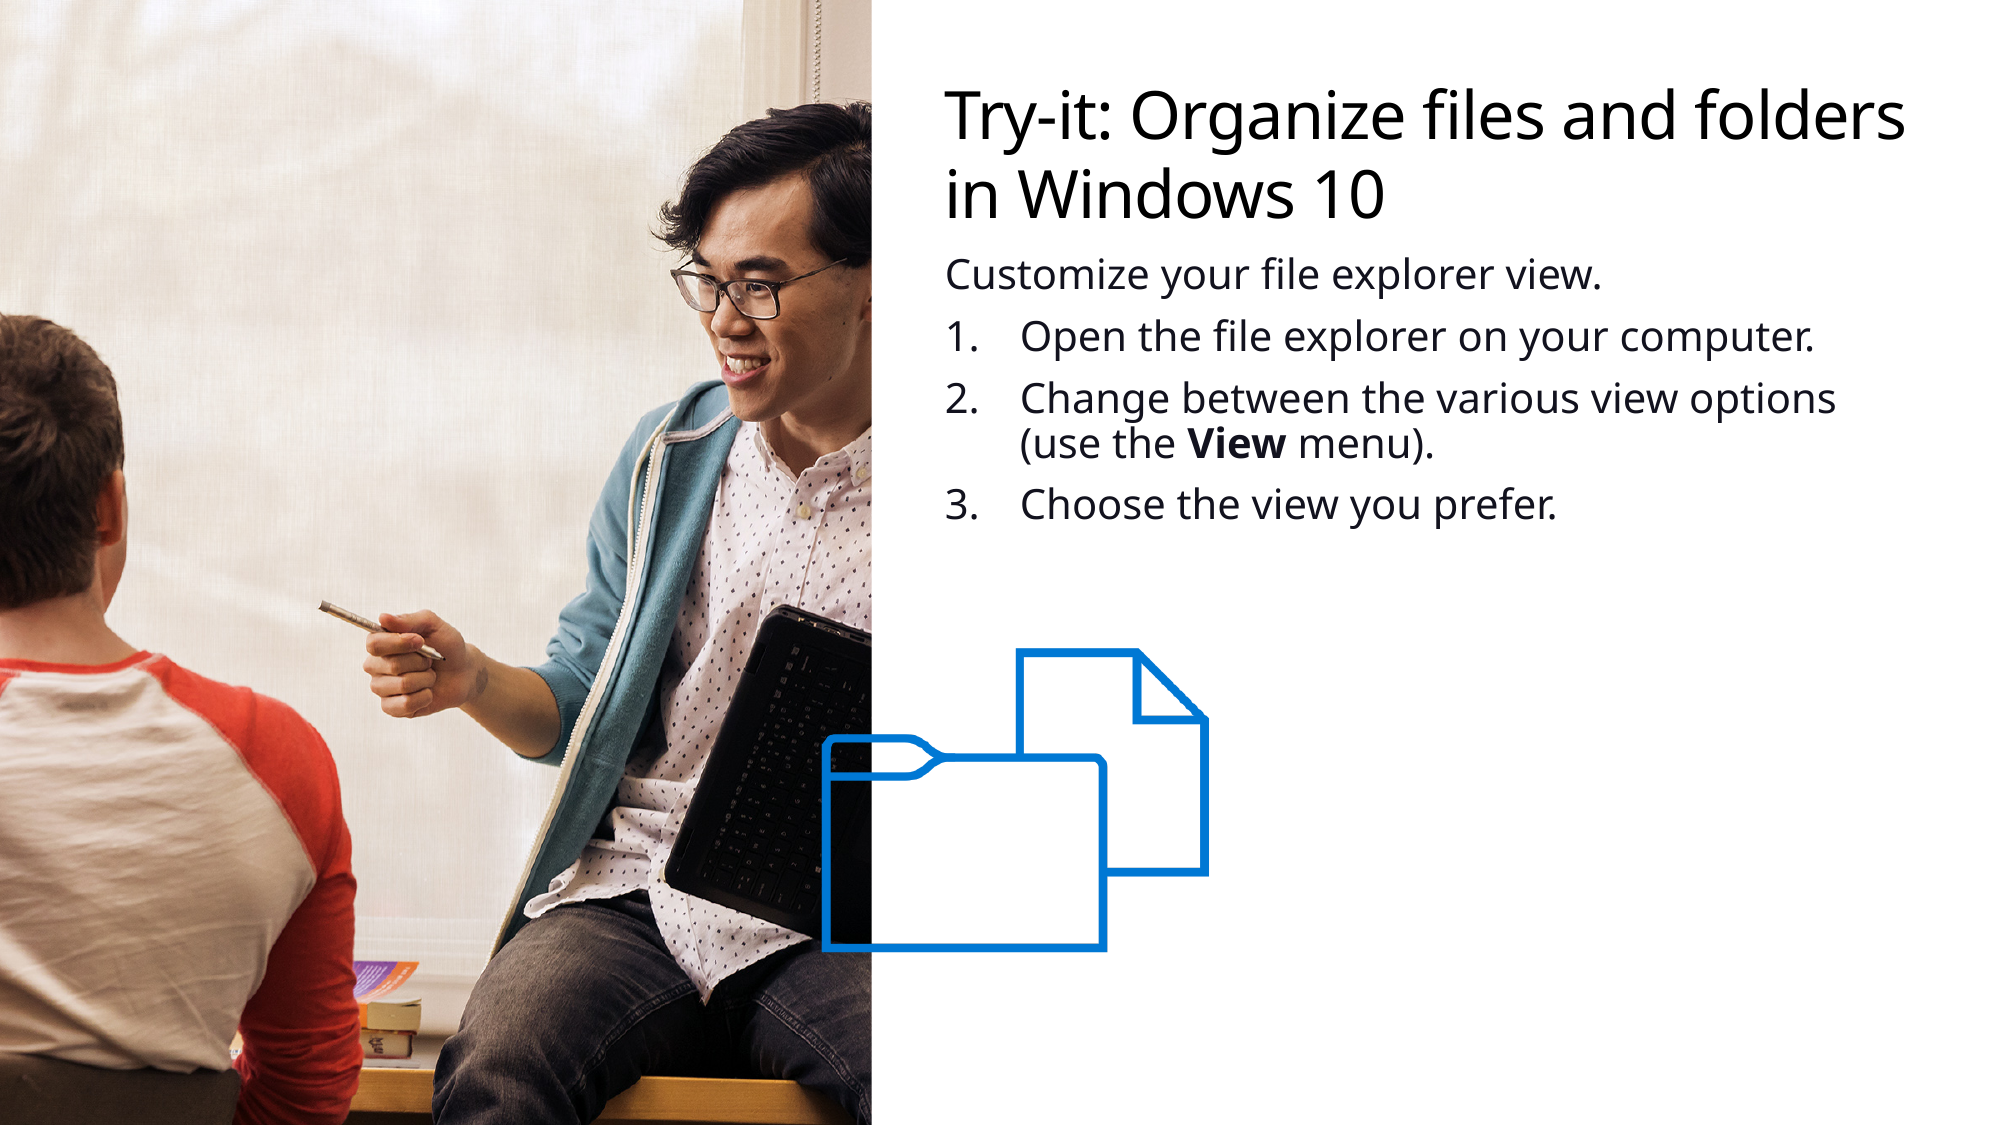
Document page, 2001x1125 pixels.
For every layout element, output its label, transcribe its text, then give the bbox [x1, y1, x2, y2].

list Customize your file explorer view. Open the file explorer on your computer. Change between the various view options (use the View menu). Choose the view you prefer. [944, 253, 1928, 837]
picture [0, 0, 1221, 1125]
title Try-it: Organize files and folders in Windows 10 [944, 72, 1928, 234]
